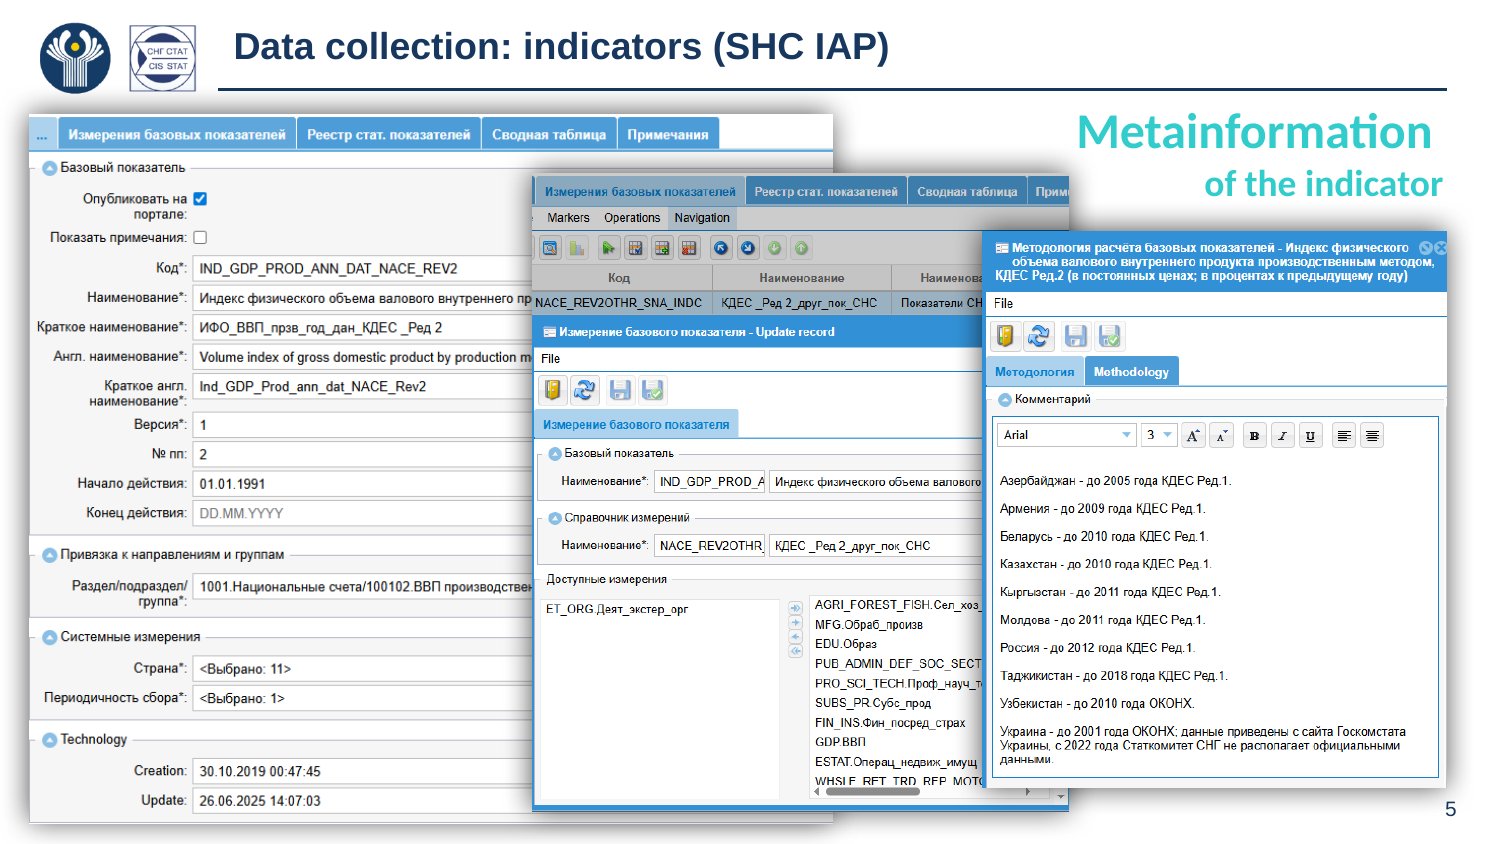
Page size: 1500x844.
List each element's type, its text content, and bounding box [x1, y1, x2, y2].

title Data collection: indicators (SHC IAP) [218, 0, 1282, 90]
text_box Metainformation of the indicator [990, 91, 1459, 211]
picture [0, 0, 1448, 824]
